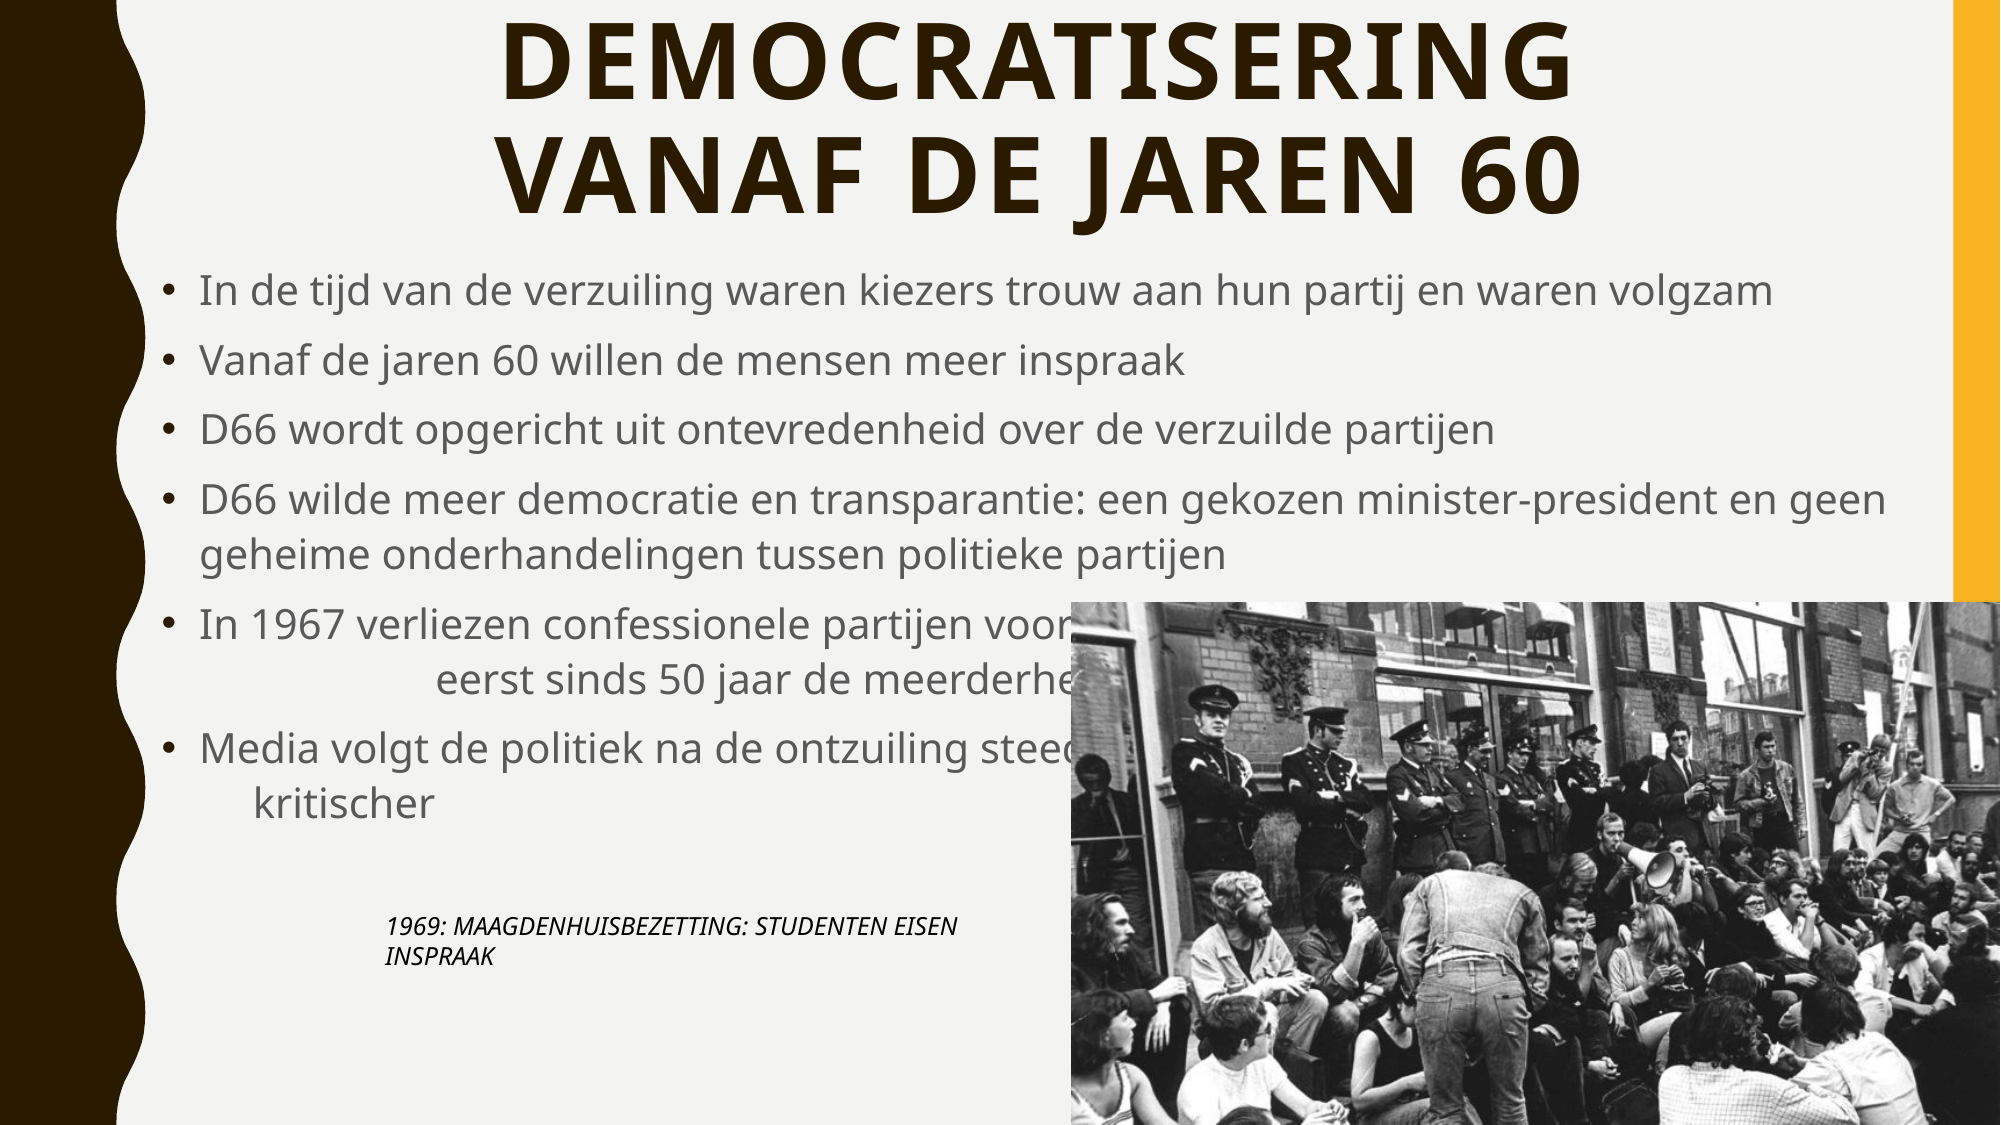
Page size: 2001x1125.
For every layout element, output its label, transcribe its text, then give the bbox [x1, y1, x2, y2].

list In de tijd van de verzuiling waren kiezers trouw aan hun partij en waren volgzam Vanaf de jaren 60 willen de mensen meer inspraak D66 wordt opgericht uit ontevredenheid over de verzuilde partijen D66 wilde meer democratie en transparantie: een gekozen minister-president en geen geheime onderhandelingen tussen politieke partijen In 1967 verliezen confessionele partijen voor het eerst sinds 50 jaar de meerderheid Media volgt de politiek na de ontzuiling steeds kritischer [146, 251, 1952, 1125]
picture [1071, 602, 2000, 1125]
title DEMOCRATISERING VANAF DE JAREN 60 [205, 0, 1875, 251]
text_box 1969: MAAGDENHUISBEZETTING: STUDENTEN EISEN INSPRAAK [370, 903, 1037, 978]
